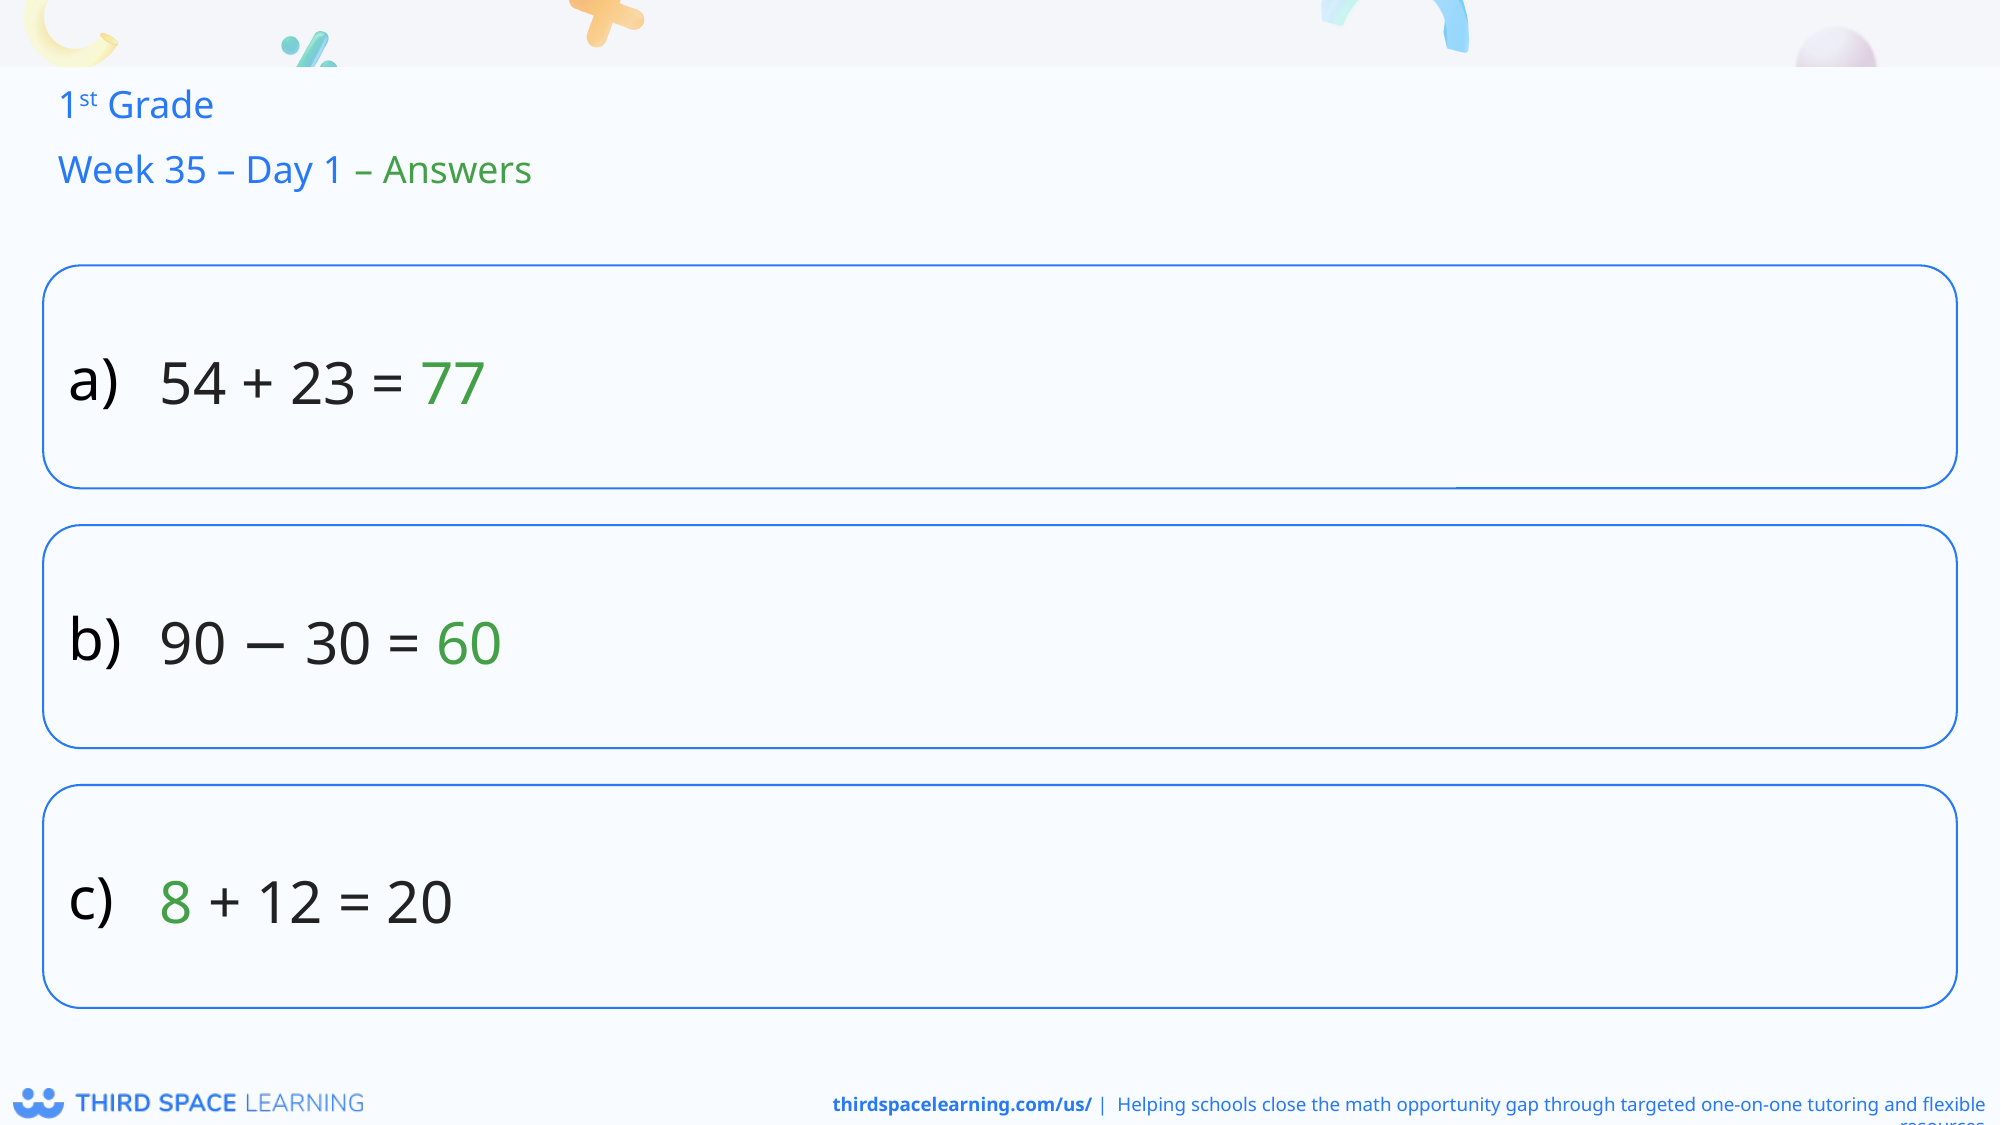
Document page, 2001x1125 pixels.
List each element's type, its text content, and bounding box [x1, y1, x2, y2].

text_box 1st Grade Week 35 – Day 1 – Answers [43, 73, 705, 212]
picture [0, 0, 2000, 67]
list 8 + 12 = 20 [144, 807, 1922, 994]
list 54 + 23 = 77 [144, 288, 1922, 474]
picture [13, 1088, 365, 1119]
list 90 − 30 = 60 [144, 548, 1922, 734]
